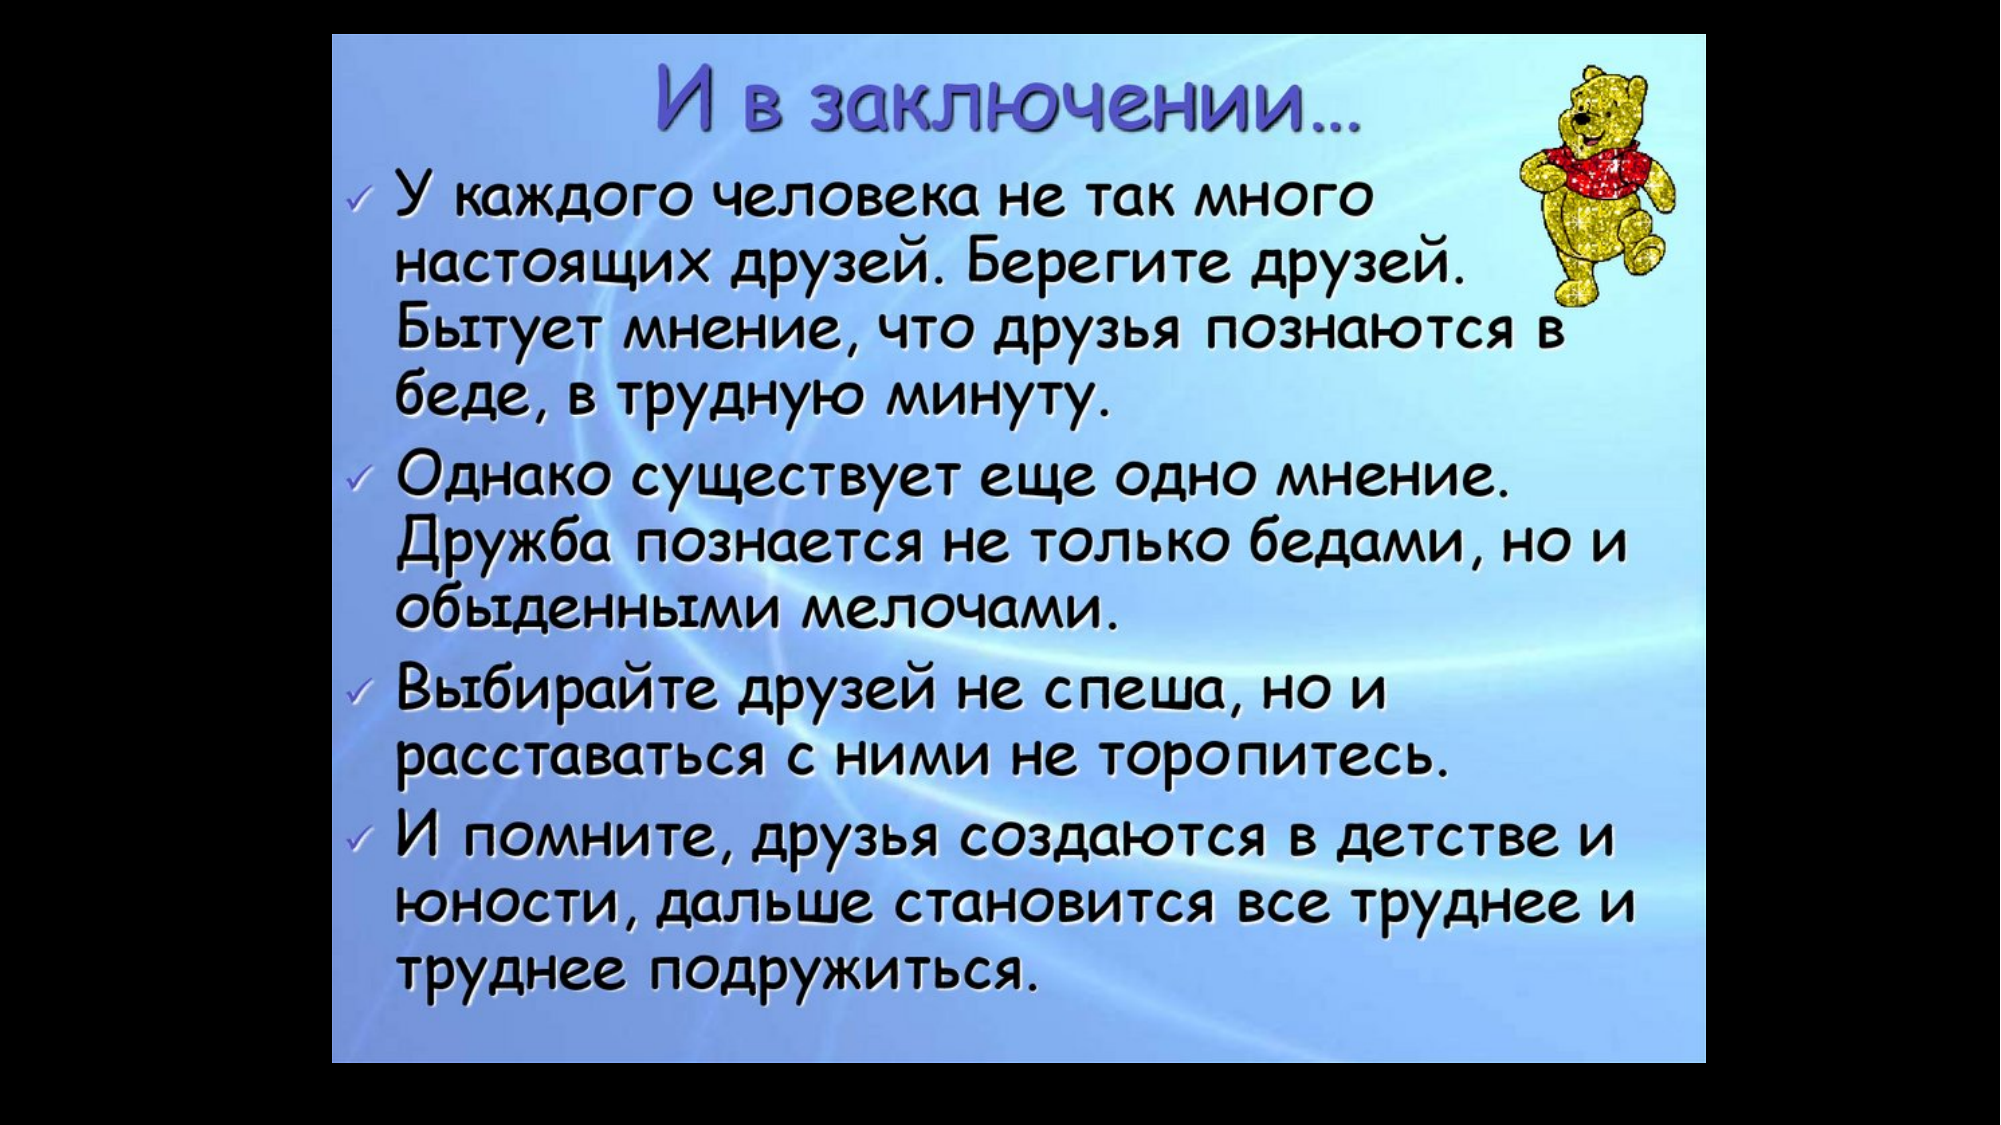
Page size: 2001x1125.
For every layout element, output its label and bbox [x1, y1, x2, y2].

picture [332, 34, 1706, 1063]
